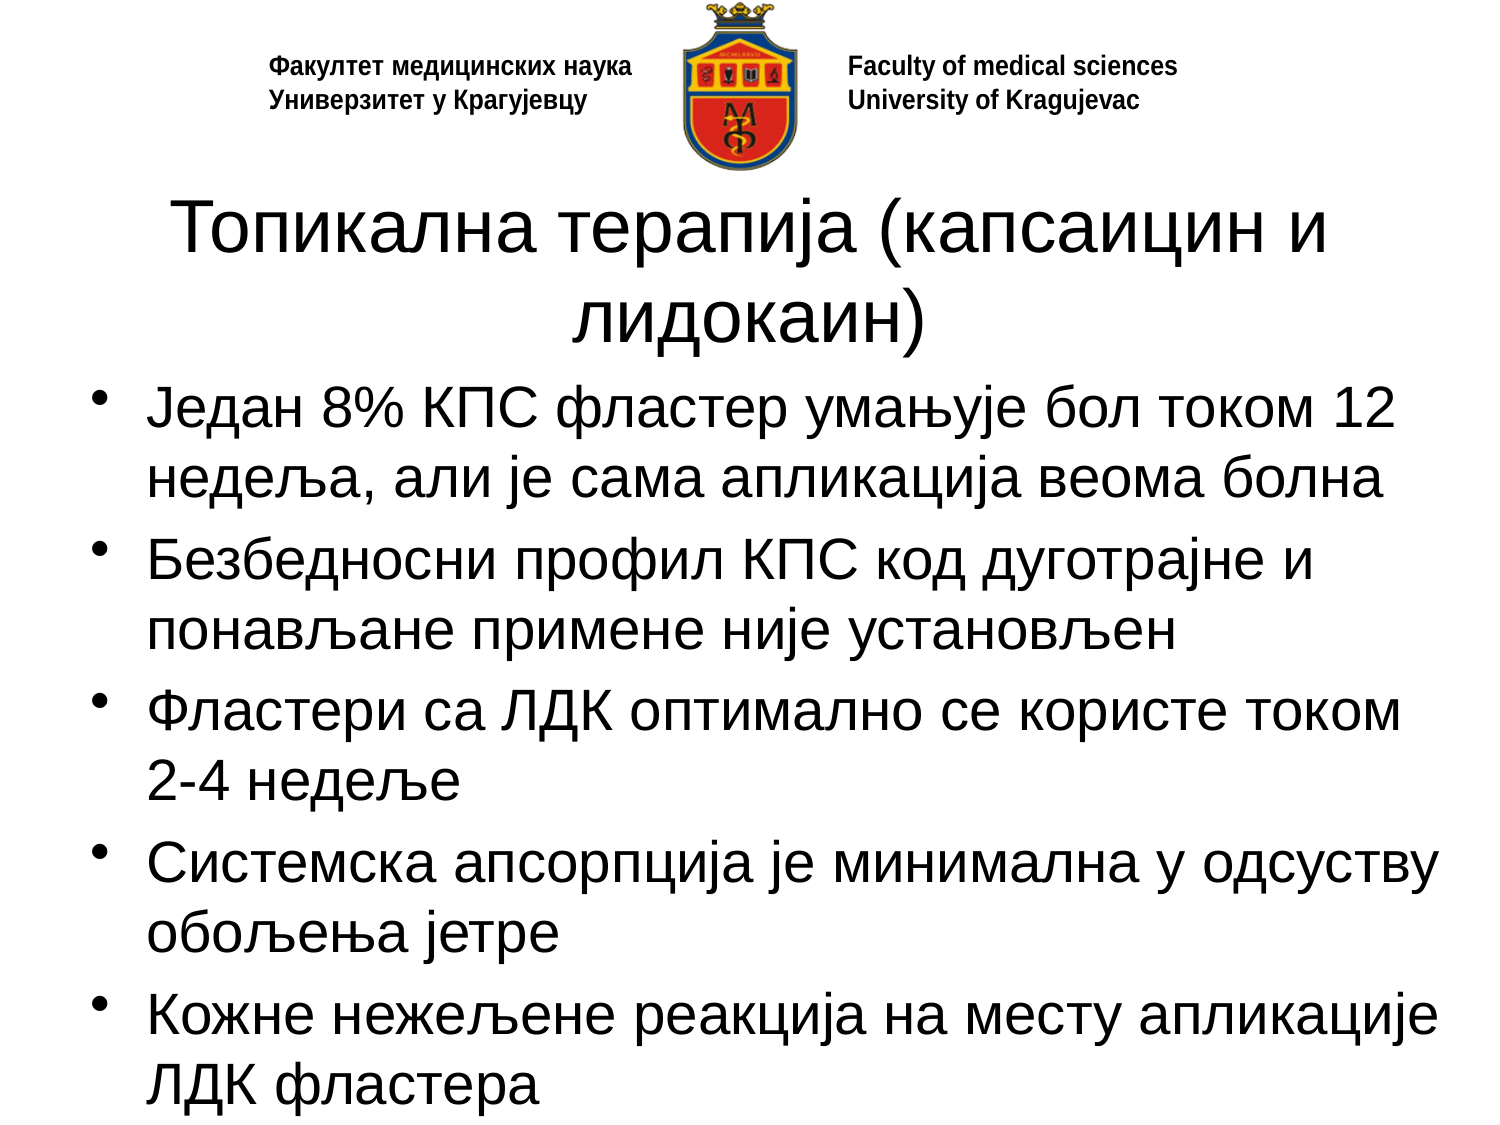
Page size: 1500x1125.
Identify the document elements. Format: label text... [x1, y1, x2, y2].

list Један 8% КПС фластер умањује бол током 12 недеља, али је сама апликација веома болна Безбедносни профил КПС код дуготрајне и понављане примене није установљен Фластери са ЛДК оптимално се користе током 2-4 недеље Системска апсорпција је минимална у одсуству обољења јетре Кожне нежељене реакција на месту апликације ЛДК фластера [74, 361, 1471, 1125]
title Топикална терапија (капсаицин и лидокаин) [74, 173, 1426, 361]
